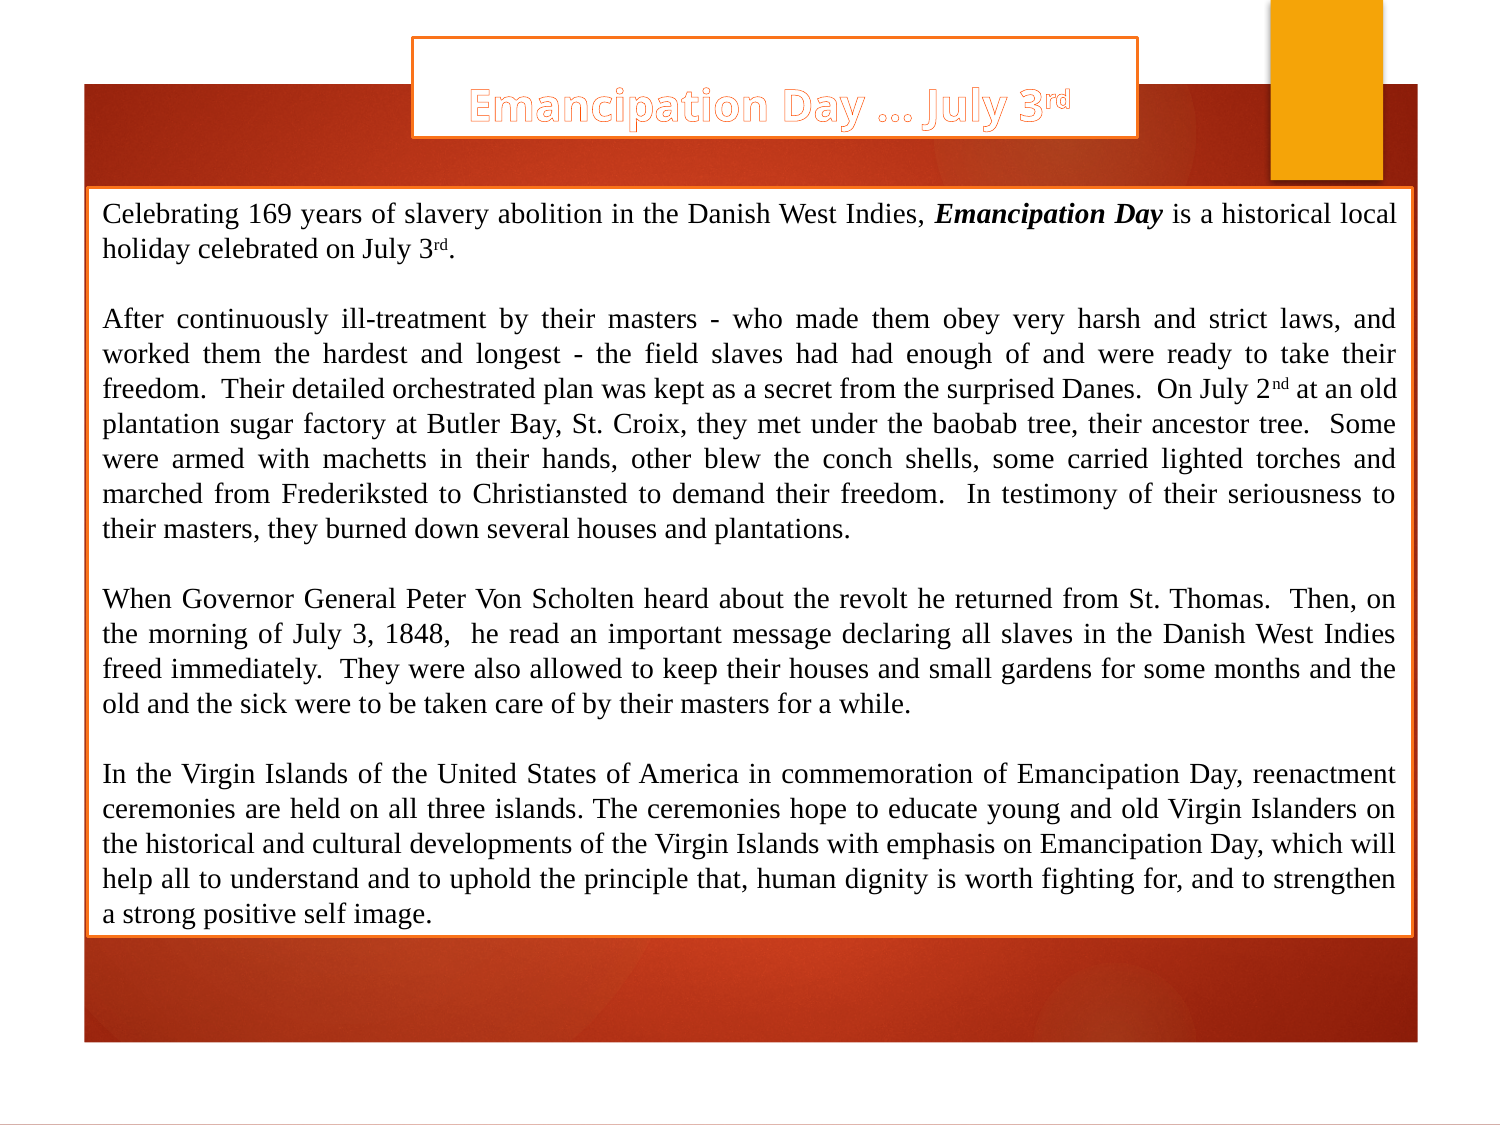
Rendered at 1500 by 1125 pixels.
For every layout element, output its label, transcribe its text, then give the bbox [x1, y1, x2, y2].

text_box Emancipation Day … July 3rd [411, 36, 1139, 139]
text_box Celebrating 169 years of slavery abolition in the Danish West Indies, Emancipation Day is a historical local holiday celebrated on July 3rd. After continuously ill-treatment by their masters - who made them obey very harsh and strict laws, and worked them the hardest and longest - the field slaves had had enough of and were ready to take their freedom. Their detailed orchestrated plan was kept as a secret from the surprised Danes. On July 2nd at an old plantation sugar factory at Butler Bay, St. Croix, they met under the baobab tree, their ancestor tree. Some were armed with machetts in their hands, other blew the conch shells, some carried lighted torches and marched from Frederiksted to Christiansted to demand their freedom. In testimony of their seriousness to their masters, they burned down several houses and plantations. When Governor General Peter Von Scholten heard about the revolt he returned from St. Thomas. Then, on the morning of July 3, 1848, he read an important message declaring all slaves in the Danish West Indies freed immediately. They were also allowed to keep their houses and small gardens for some months and the old and the sick were to be taken care of by their masters for a while. In the Virgin Islands of the United States of America in commemoration of Emancipation Day, reenactment ceremonies are held on all three islands. The ceremonies hope to educate young and old Virgin Islanders on the historical and cultural developments of the Virgin Islands with emphasis on Emancipation Day, which will help all to understand and to uphold the principle that, human dignity is worth fighting for, and to strengthen a strong positive self image. [86, 186, 1414, 938]
